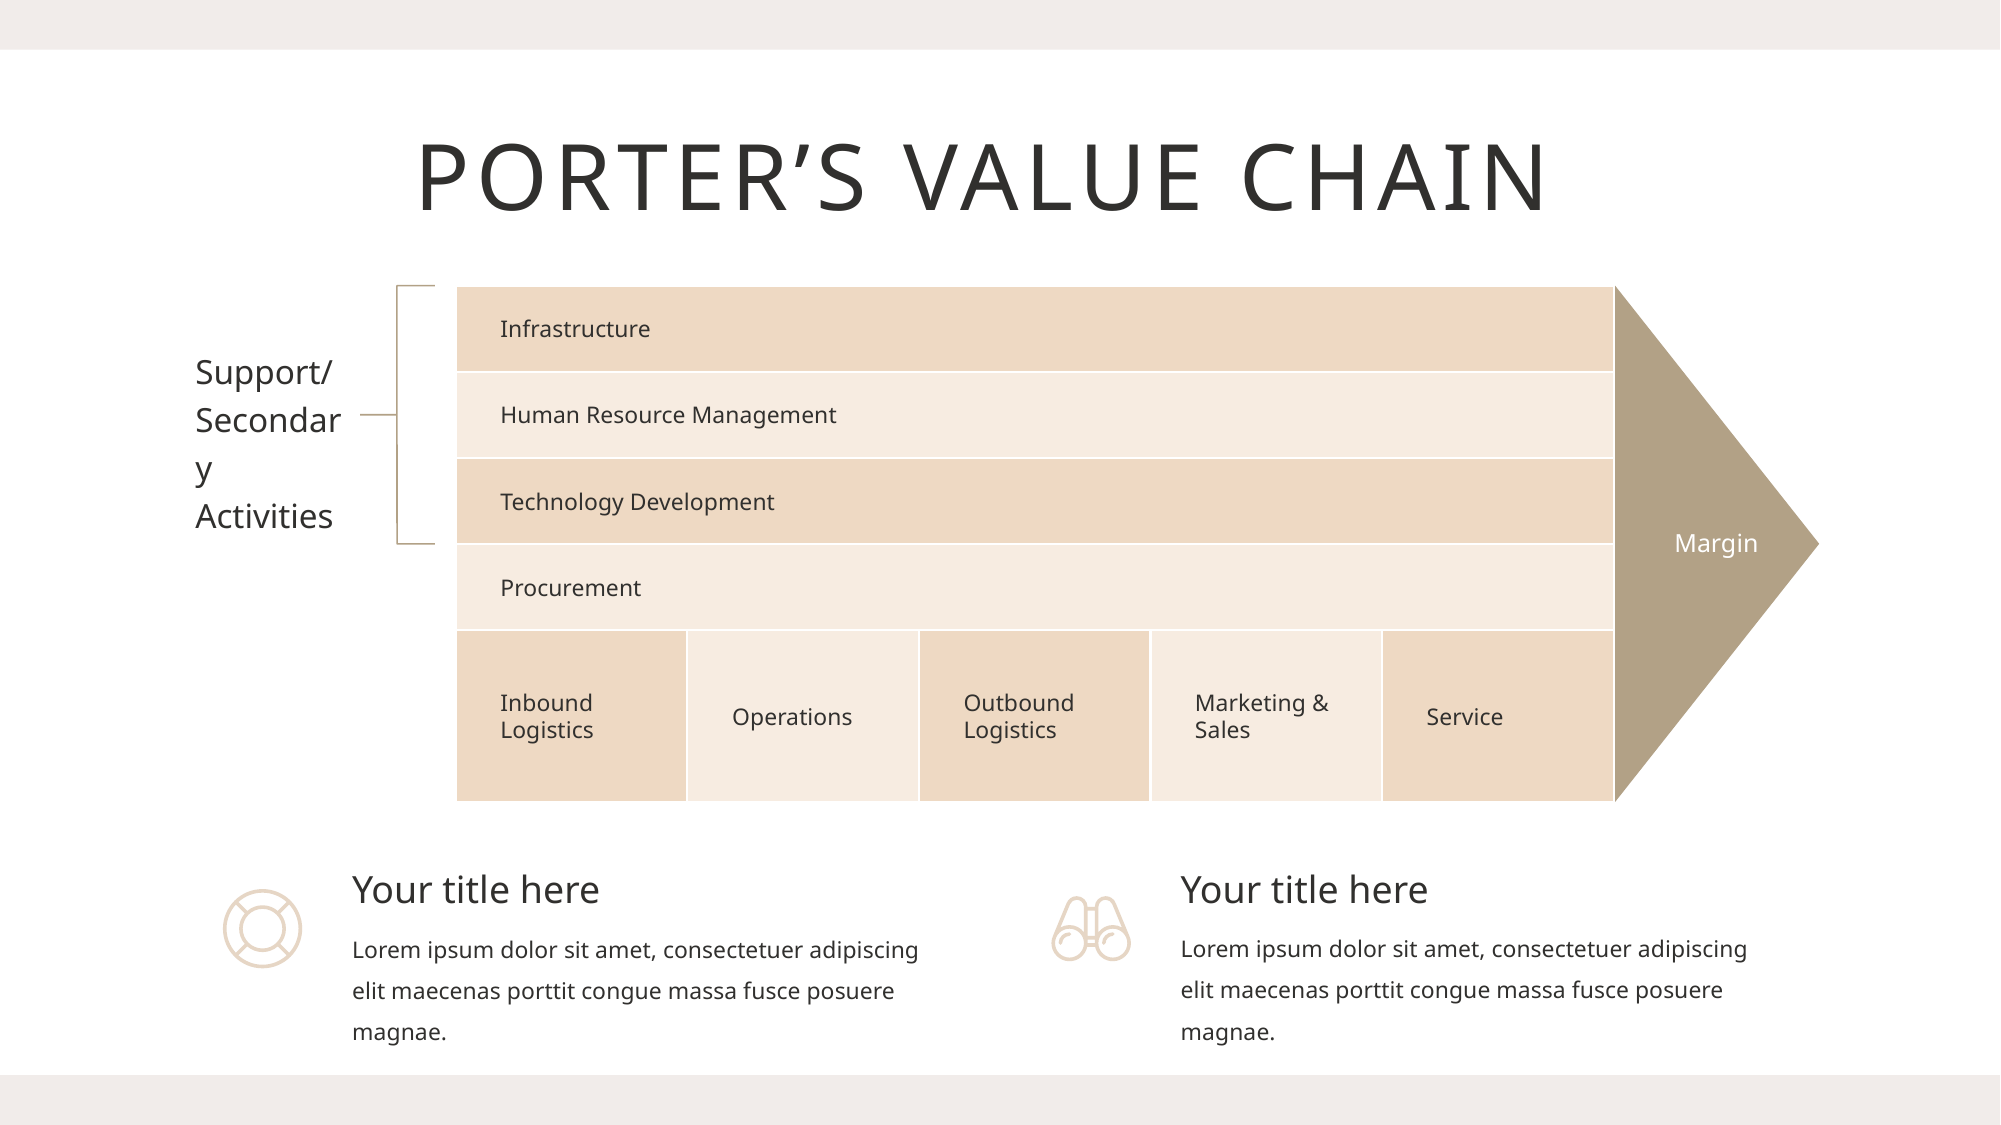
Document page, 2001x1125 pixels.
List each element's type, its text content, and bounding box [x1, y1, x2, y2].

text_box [222, 849, 1774, 1008]
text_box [180, 285, 1820, 802]
text_box PORTER’S VALUE CHAIN [397, 111, 1599, 237]
